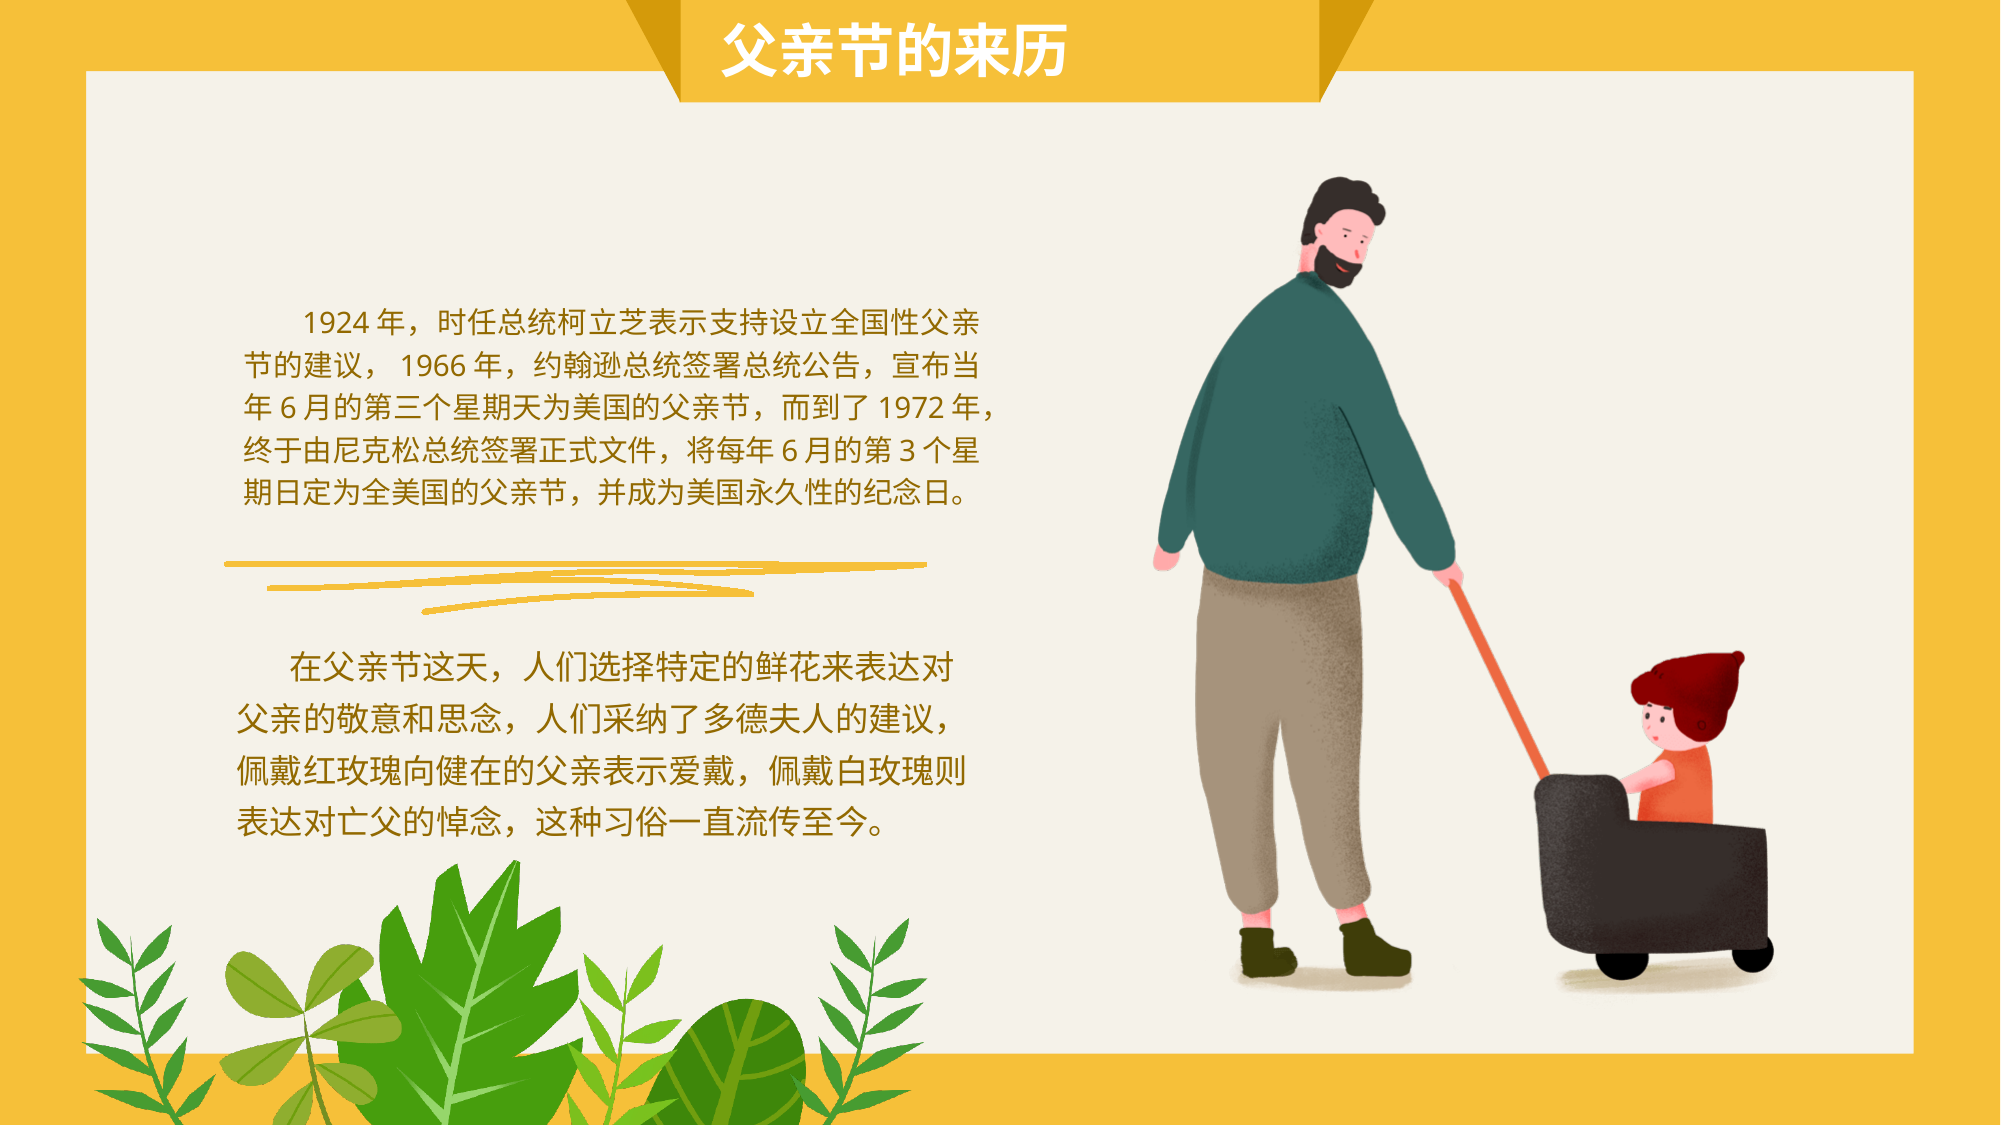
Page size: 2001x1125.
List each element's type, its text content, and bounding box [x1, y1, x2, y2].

text_box 1924年，时任总统柯立芝表示支持设立全国性父亲节的建议，1966年，约翰逊总统签署总统公告，宣布当年6月的第三个星期天为美国的父亲节，而到了1972年，终于由尼克松总统签署正式文件，将每年6月的第3个星期日定为全美国的父亲节，并成为美国永久性的纪念日。 [224, 270, 1000, 536]
picture [69, 823, 936, 1125]
text_box [224, 561, 927, 615]
picture [1071, 0, 1866, 1119]
text_box 在父亲节这天，人们选择特定的鲜花来表达对父亲的敬意和思念，人们采纳了多德夫人的建议，佩戴红玫瑰向健在的父亲表示爱戴，佩戴白玫瑰则表达对亡父的悼念，这种习俗一直流传至今。 [221, 626, 998, 849]
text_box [623, 0, 1071, 103]
